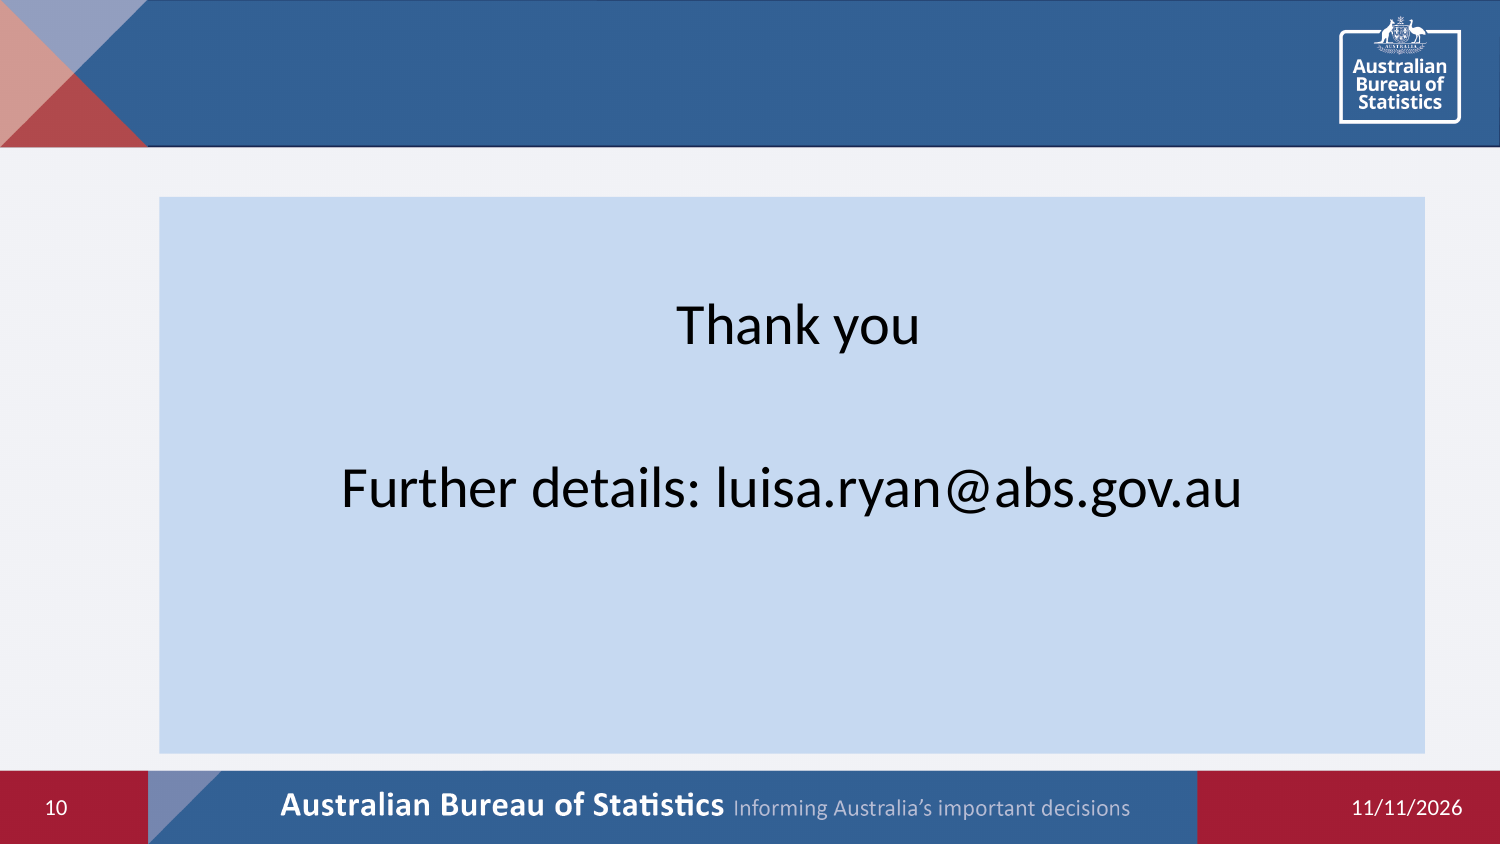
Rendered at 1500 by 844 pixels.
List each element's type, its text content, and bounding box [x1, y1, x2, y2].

slide_number 10 [29, 788, 113, 824]
picture [0, 0, 1500, 844]
list Thank you Further details: luisa.ryan@abs.gov.au [159, 196, 1425, 754]
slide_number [1210, 788, 1478, 824]
